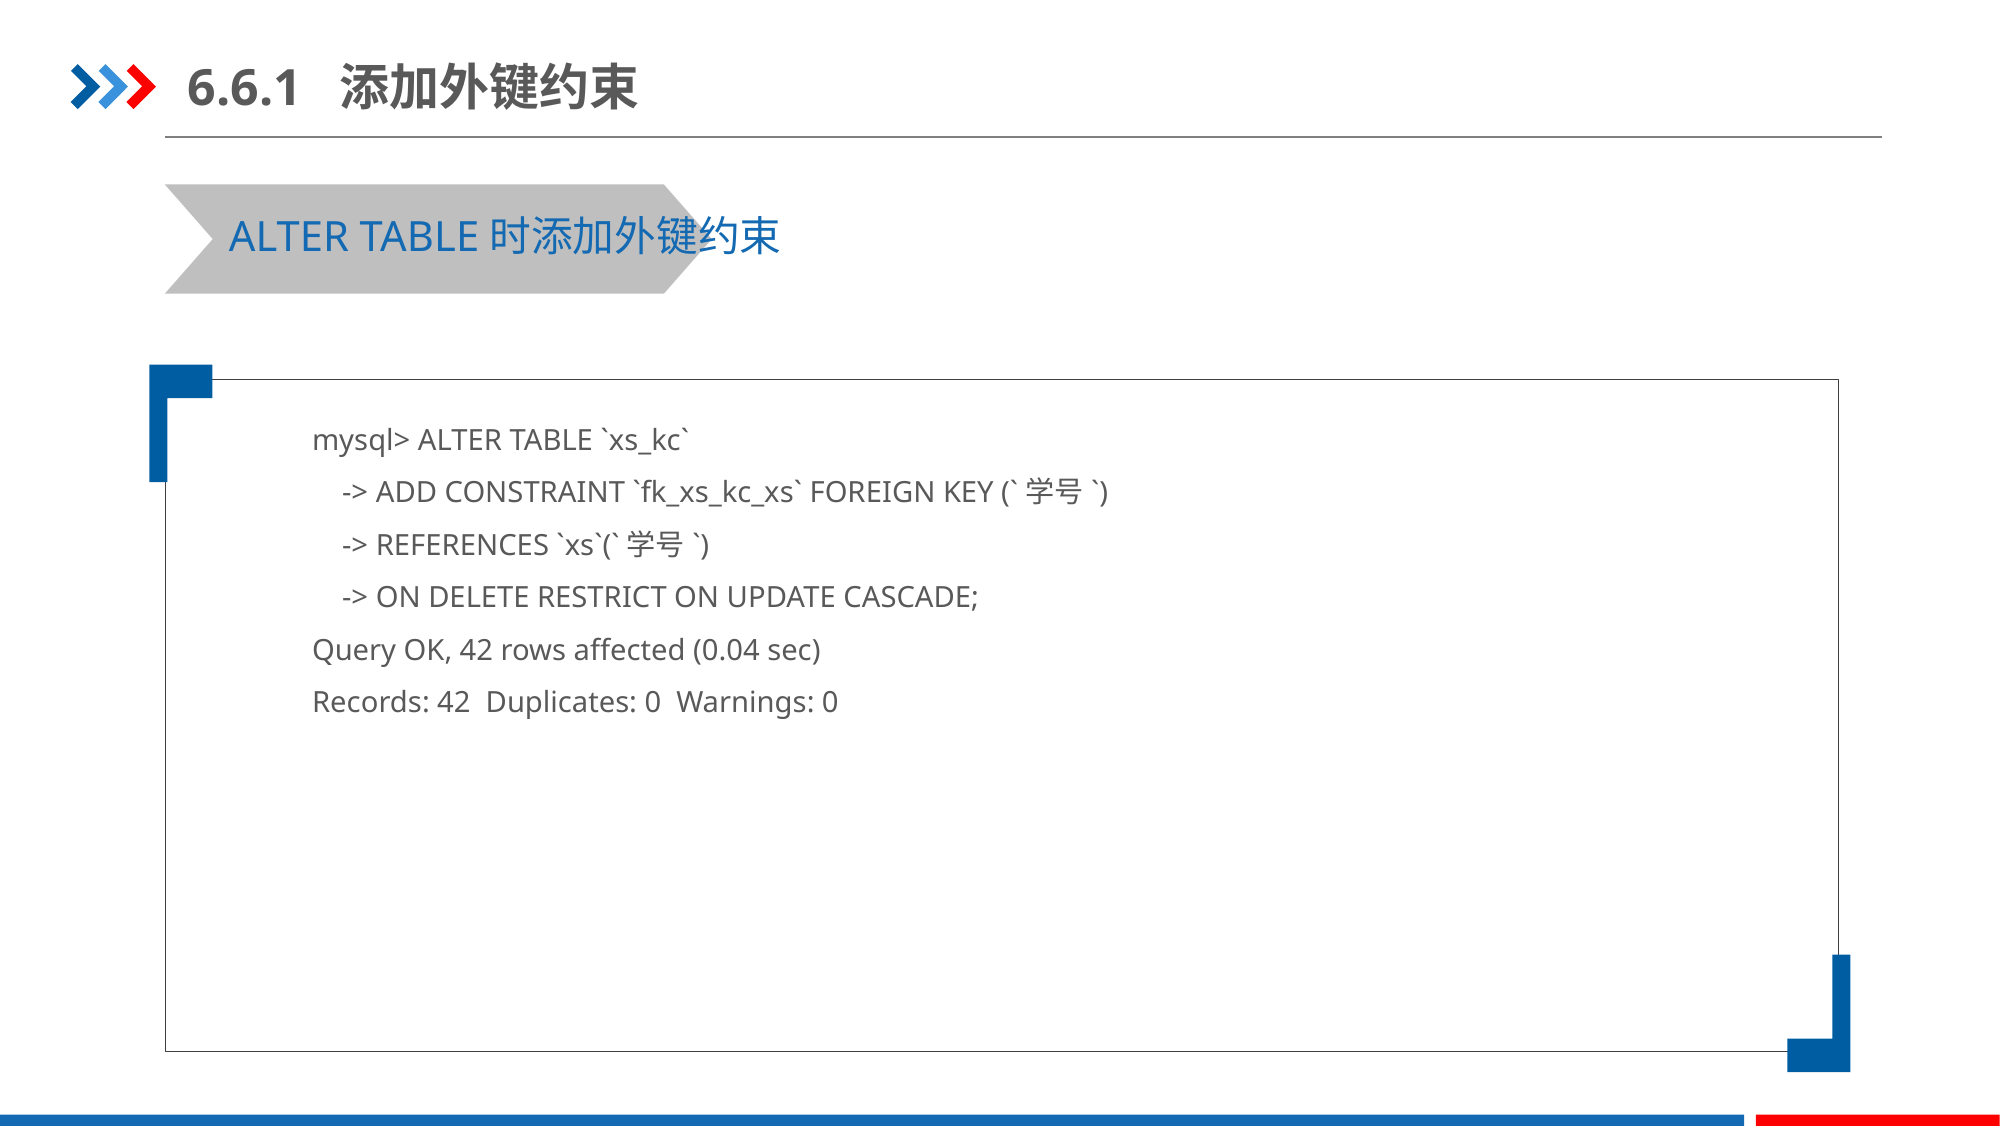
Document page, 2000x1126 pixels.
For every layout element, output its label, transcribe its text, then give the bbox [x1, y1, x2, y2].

text_box [147, 363, 215, 484]
text_box ALTER TABLE时添加外键约束 [214, 202, 797, 267]
text_box [1785, 953, 1852, 1074]
text_box 6.6.1 添加外键约束 [187, 43, 827, 127]
text_box [163, 378, 1841, 1053]
text_box [164, 184, 688, 294]
